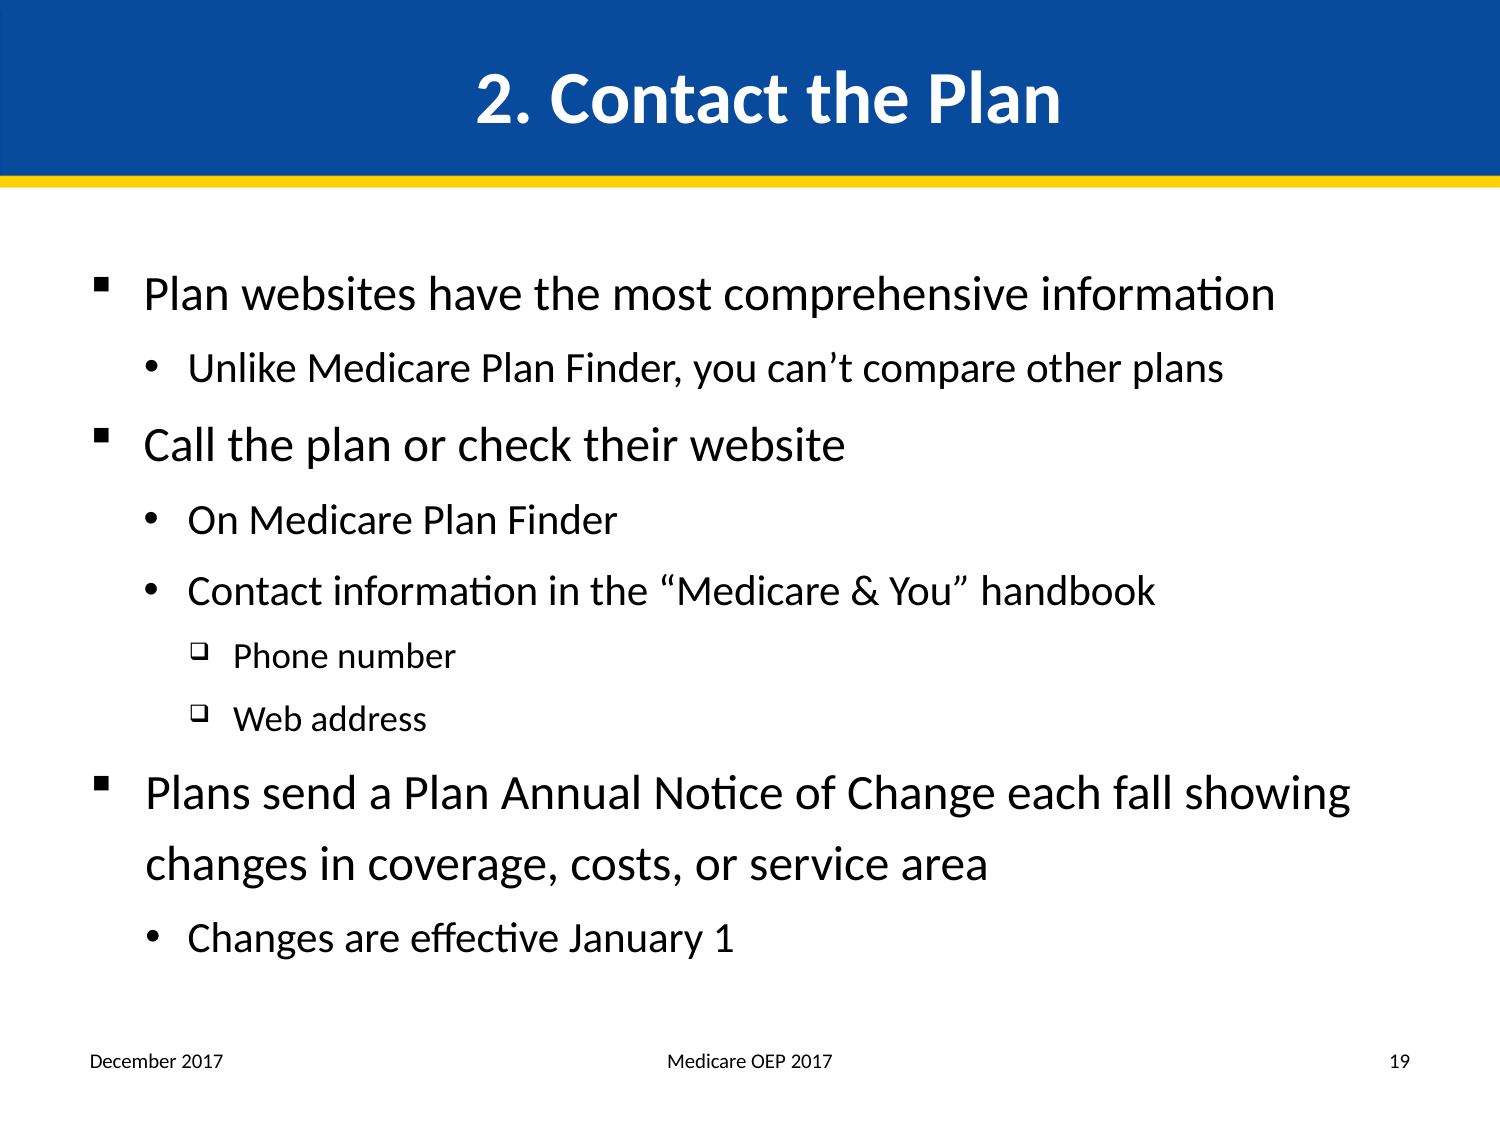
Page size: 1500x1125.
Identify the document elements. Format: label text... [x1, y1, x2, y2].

list Plan websites have the most comprehensive information Unlike Medicare Plan Finder, you can’t compare other plans Call the plan or check their website On Medicare Plan Finder Contact information in the “Medicare & You” handbook Phone number Web address Plans send a Plan Annual Notice of Change each fall showing changes in coverage, costs, or service area Changes are effective January 1 [75, 241, 1425, 985]
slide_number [75, 1040, 425, 1100]
footer Medicare OEP 2017 [425, 1040, 1074, 1100]
picture [0, 0, 1500, 188]
title 2. Contact the Plan [94, 5, 1445, 182]
slide_number 19 [1074, 1040, 1425, 1100]
